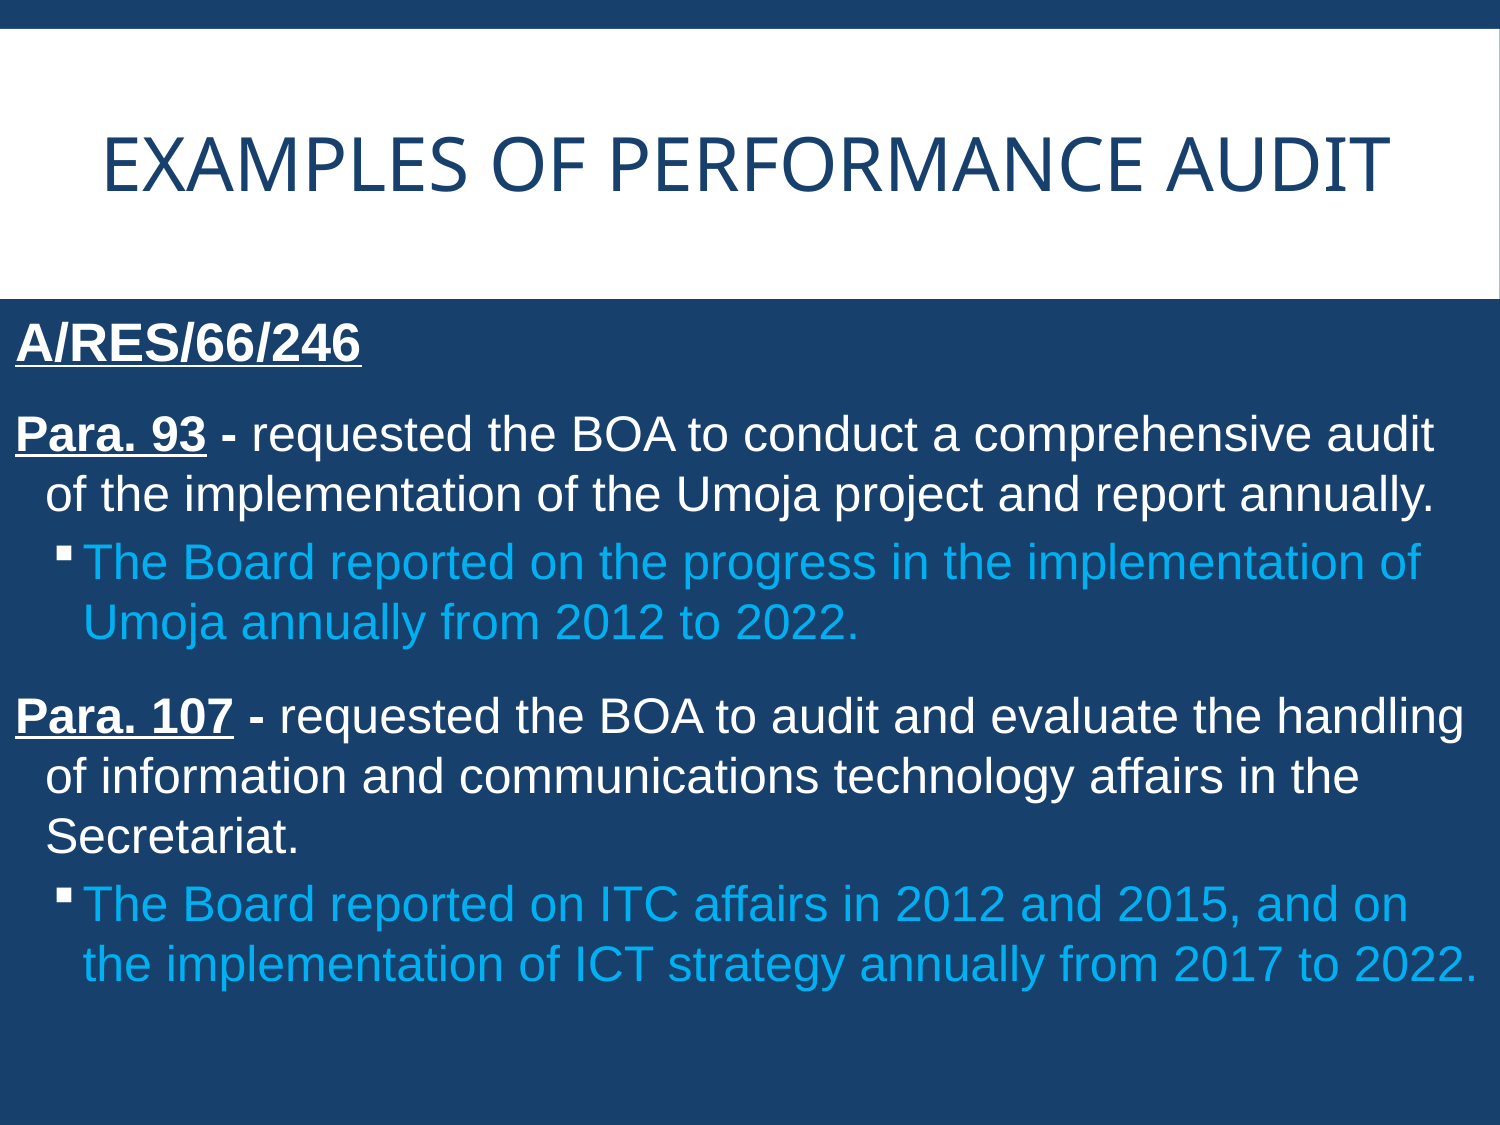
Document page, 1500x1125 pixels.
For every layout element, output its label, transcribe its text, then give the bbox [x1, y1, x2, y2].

title Examples of performance audit [0, 75, 1496, 263]
list A/RES/66/246 Para. 93 - requested the BOA to conduct a comprehensive audit of the implementation of the Umoja project and report annually. The Board reported on the progress in the implementation of Umoja annually from 2012 to 2022. Para. 107 - requested the BOA to audit and evaluate the handling of information and communications technology affairs in the Secretariat. The Board reported on ITC affairs in 2012 and 2015, and on the implementation of ICT strategy annually from 2017 to 2022. [0, 299, 1496, 1100]
